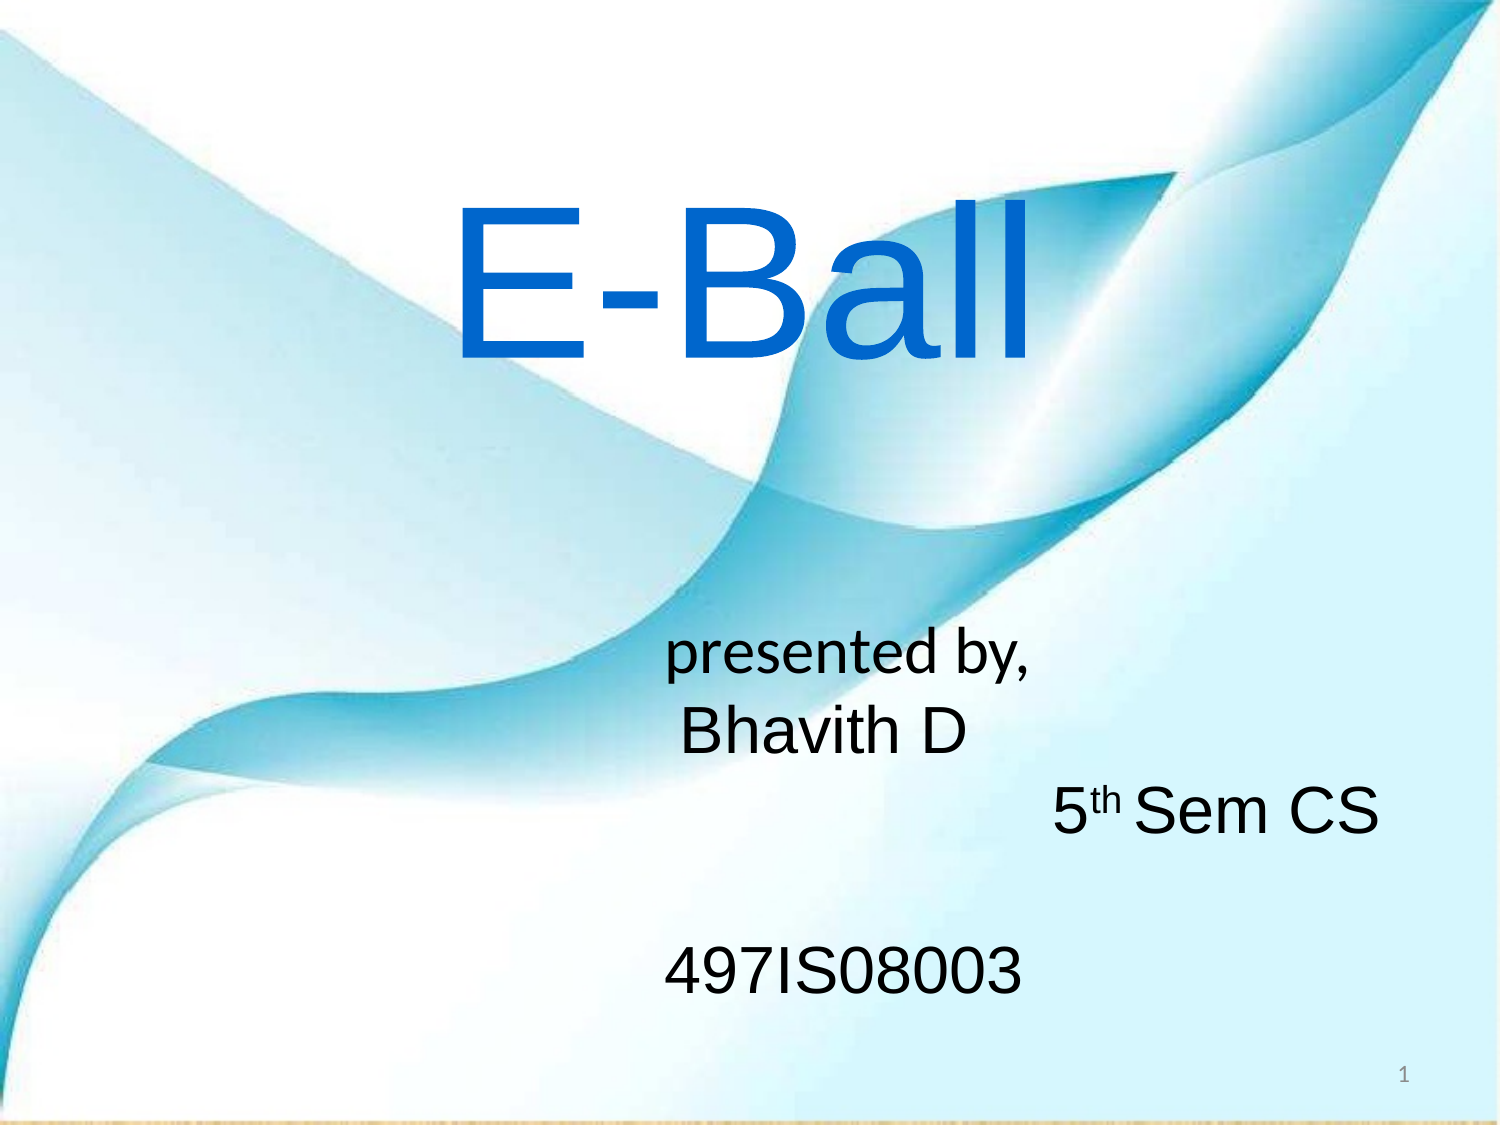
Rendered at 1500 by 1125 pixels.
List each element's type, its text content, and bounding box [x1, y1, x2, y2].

slide_number 1 [1074, 1042, 1425, 1103]
picture [0, 0, 1500, 1125]
text_box presented by, Bhavith D 5th Sem CS 497IS08003 [650, 599, 1425, 1015]
